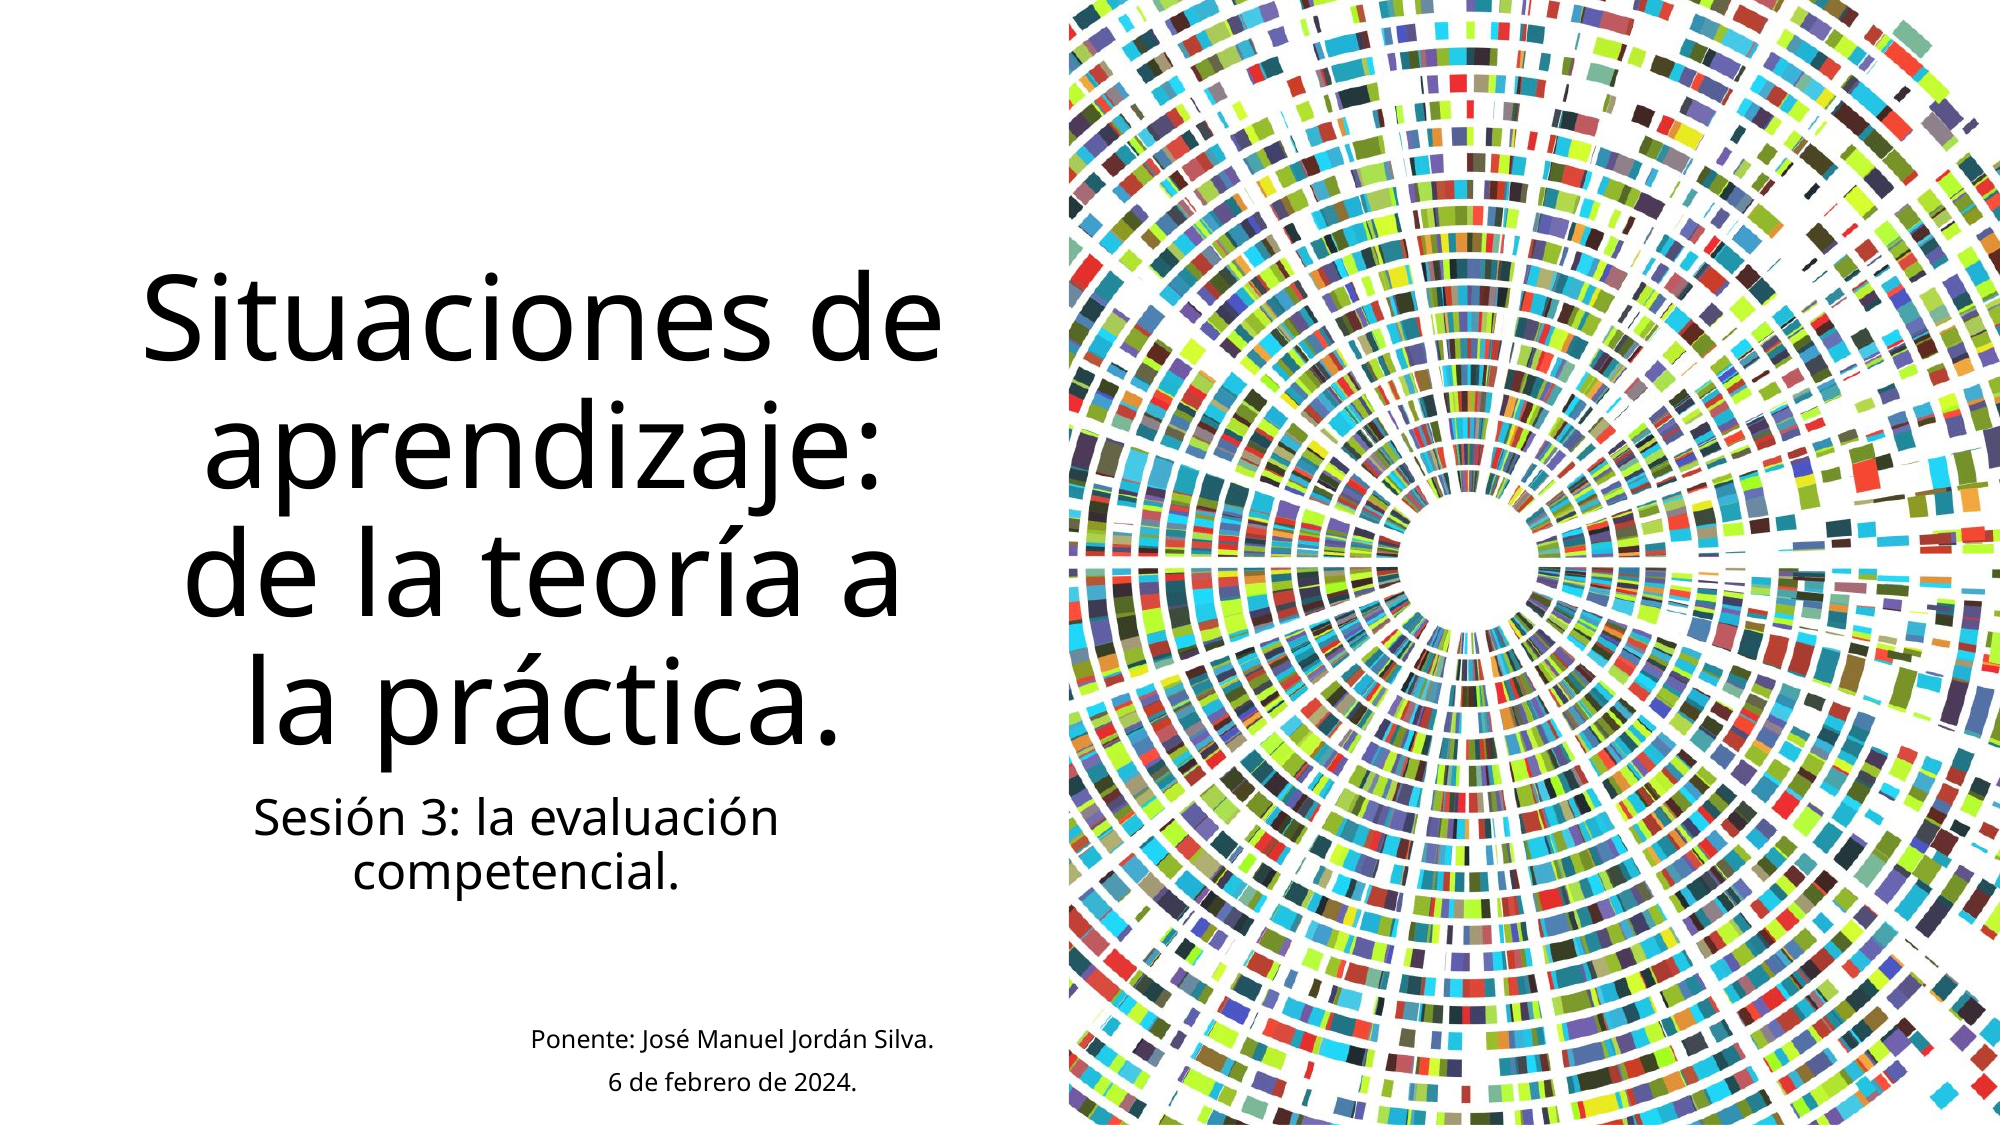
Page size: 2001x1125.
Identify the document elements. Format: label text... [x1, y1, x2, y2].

title Situaciones de aprendizaje: de la teoría a la práctica. [115, 143, 973, 778]
picture [1068, 0, 2000, 1125]
subtitle Sesión 3: la evaluación competencial. [118, 785, 916, 950]
text_box Ponente: José Manuel Jordán Silva. 6 de febrero de 2024. [515, 1016, 950, 1104]
